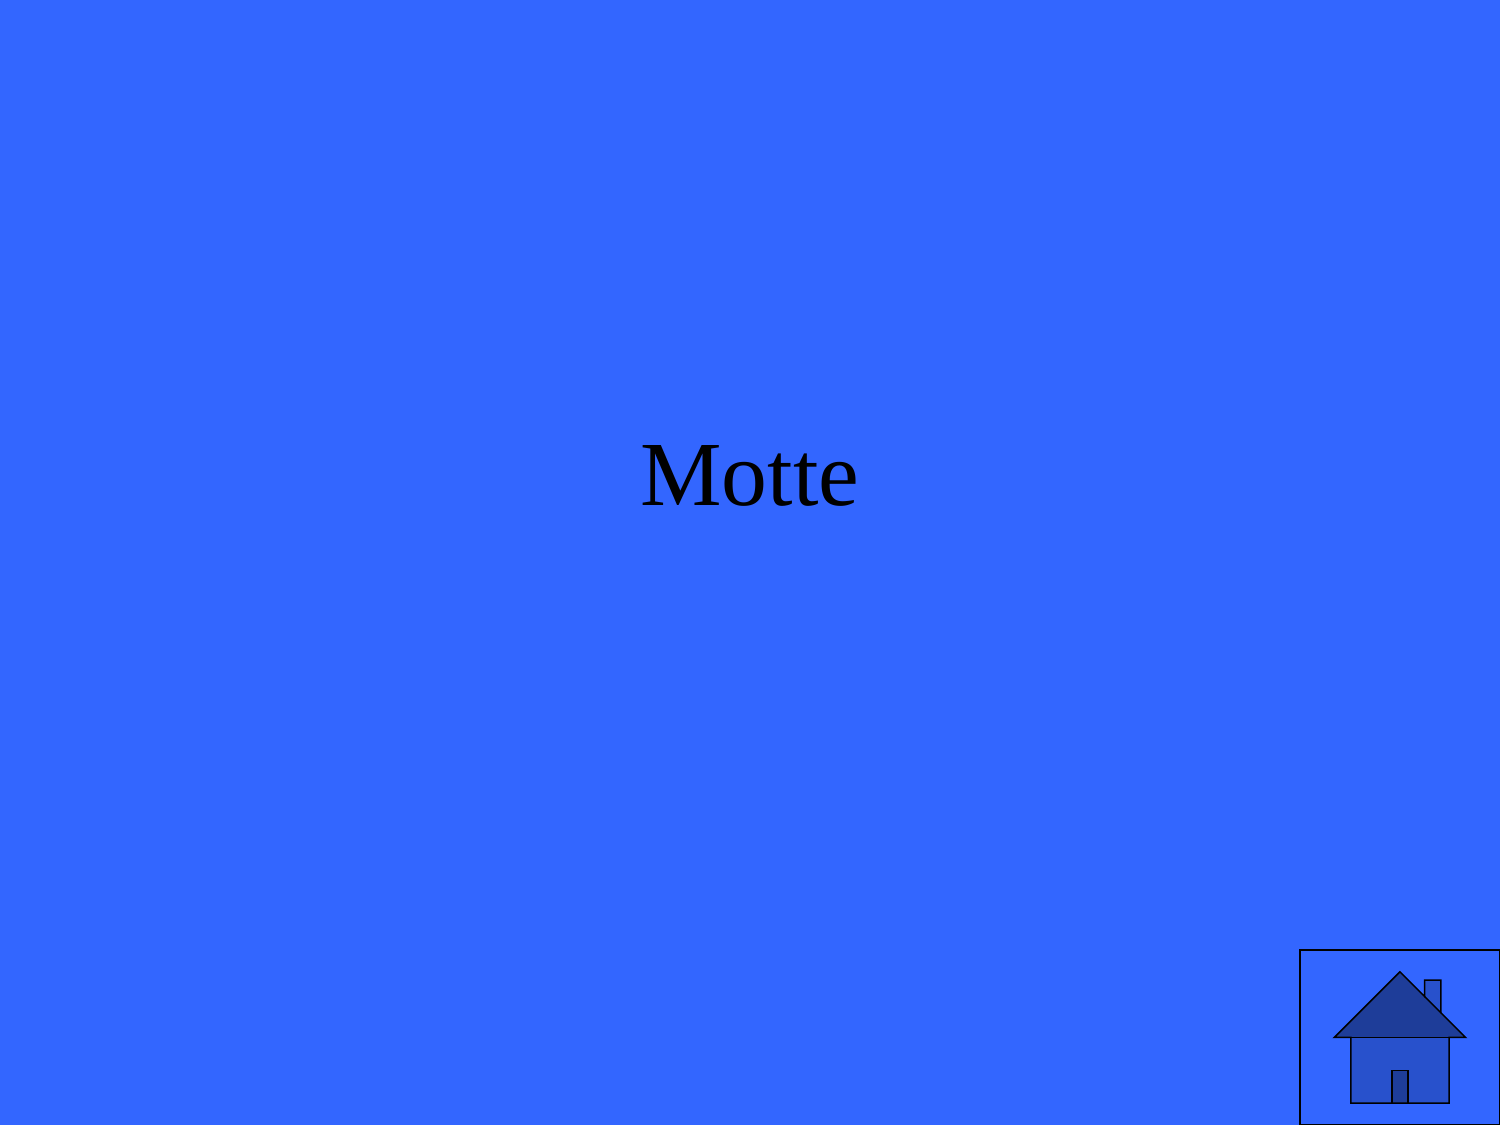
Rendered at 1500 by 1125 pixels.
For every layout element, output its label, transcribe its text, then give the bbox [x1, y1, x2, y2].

title Motte [112, 374, 1388, 563]
text_box [1299, 950, 1500, 1125]
